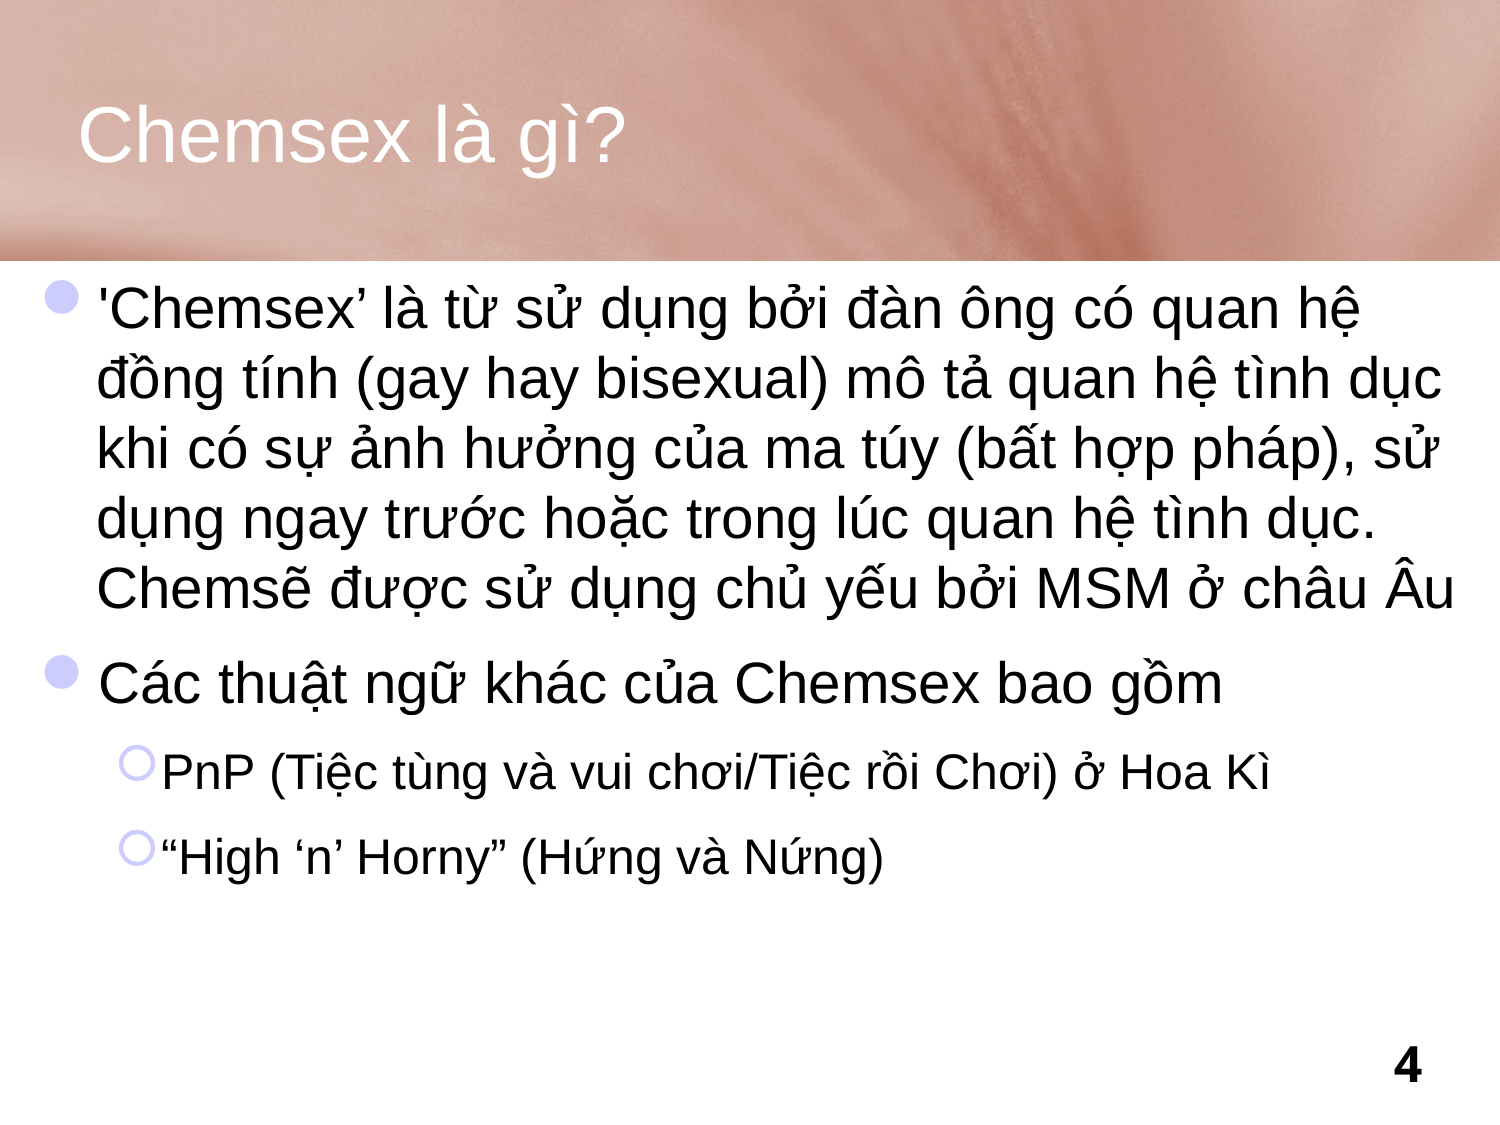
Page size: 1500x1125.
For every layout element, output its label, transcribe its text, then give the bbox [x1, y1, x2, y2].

title Chemsex là gì? [62, 37, 1413, 226]
picture [0, 0, 1500, 261]
list 'Chemsex’ là từ sử dụng bởi đàn ông có quan hệ đồng tính (gay hay bisexual) mô tả quan hệ tình dục khi có sự ảnh hưởng của ma túy (bất hợp pháp), sử dụng ngay trước hoặc trong lúc quan hệ tình dục. Chemsẽ được sử dụng chủ yếu bởi MSM ở châu Âu Các thuật ngữ khác của Chemsex bao gồm PnP (Tiệc tùng và vui chơi/Tiệc rồi Chơi) ở Hoa Kì “High ‘n’ Horny” (Hứng và Nứng) [24, 262, 1476, 1063]
slide_number 4 [1087, 1024, 1438, 1101]
